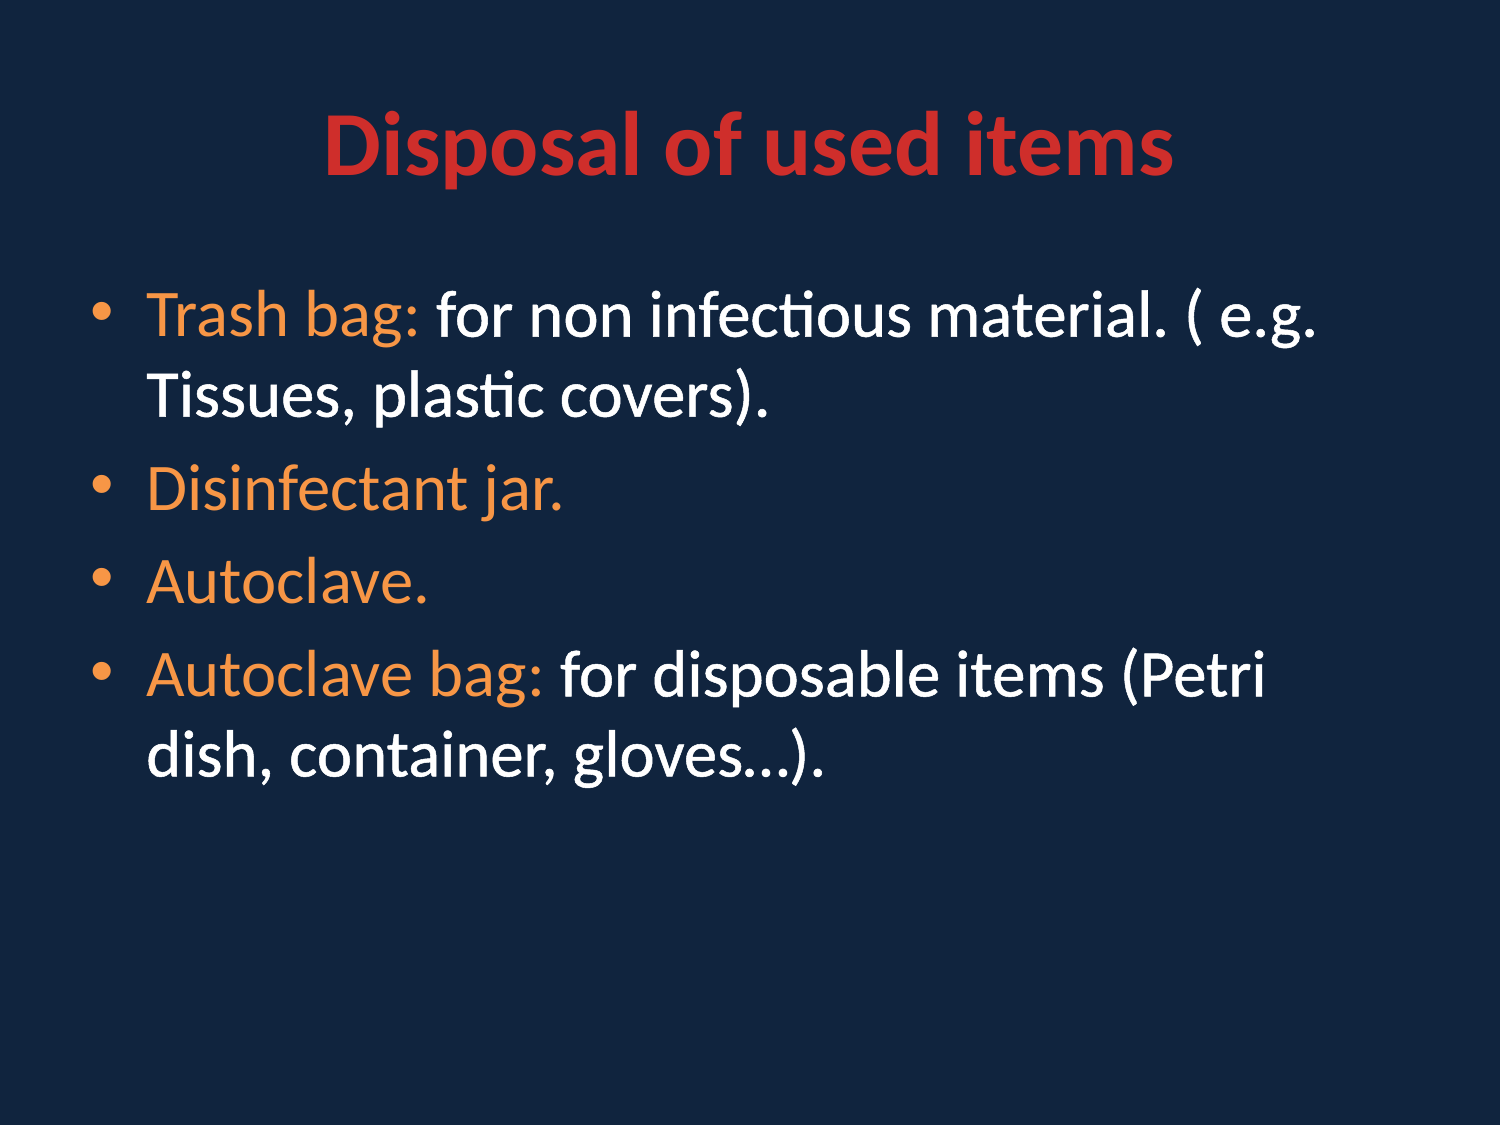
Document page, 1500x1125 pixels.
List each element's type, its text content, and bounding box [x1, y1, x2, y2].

list Trash bag: for non infectious material. ( e.g. Tissues, plastic covers). Disinfectant jar. Autoclave. Autoclave bag: for disposable items (Petri dish, container, gloves…). [75, 262, 1425, 1005]
title Disposal of used items [75, 45, 1425, 233]
